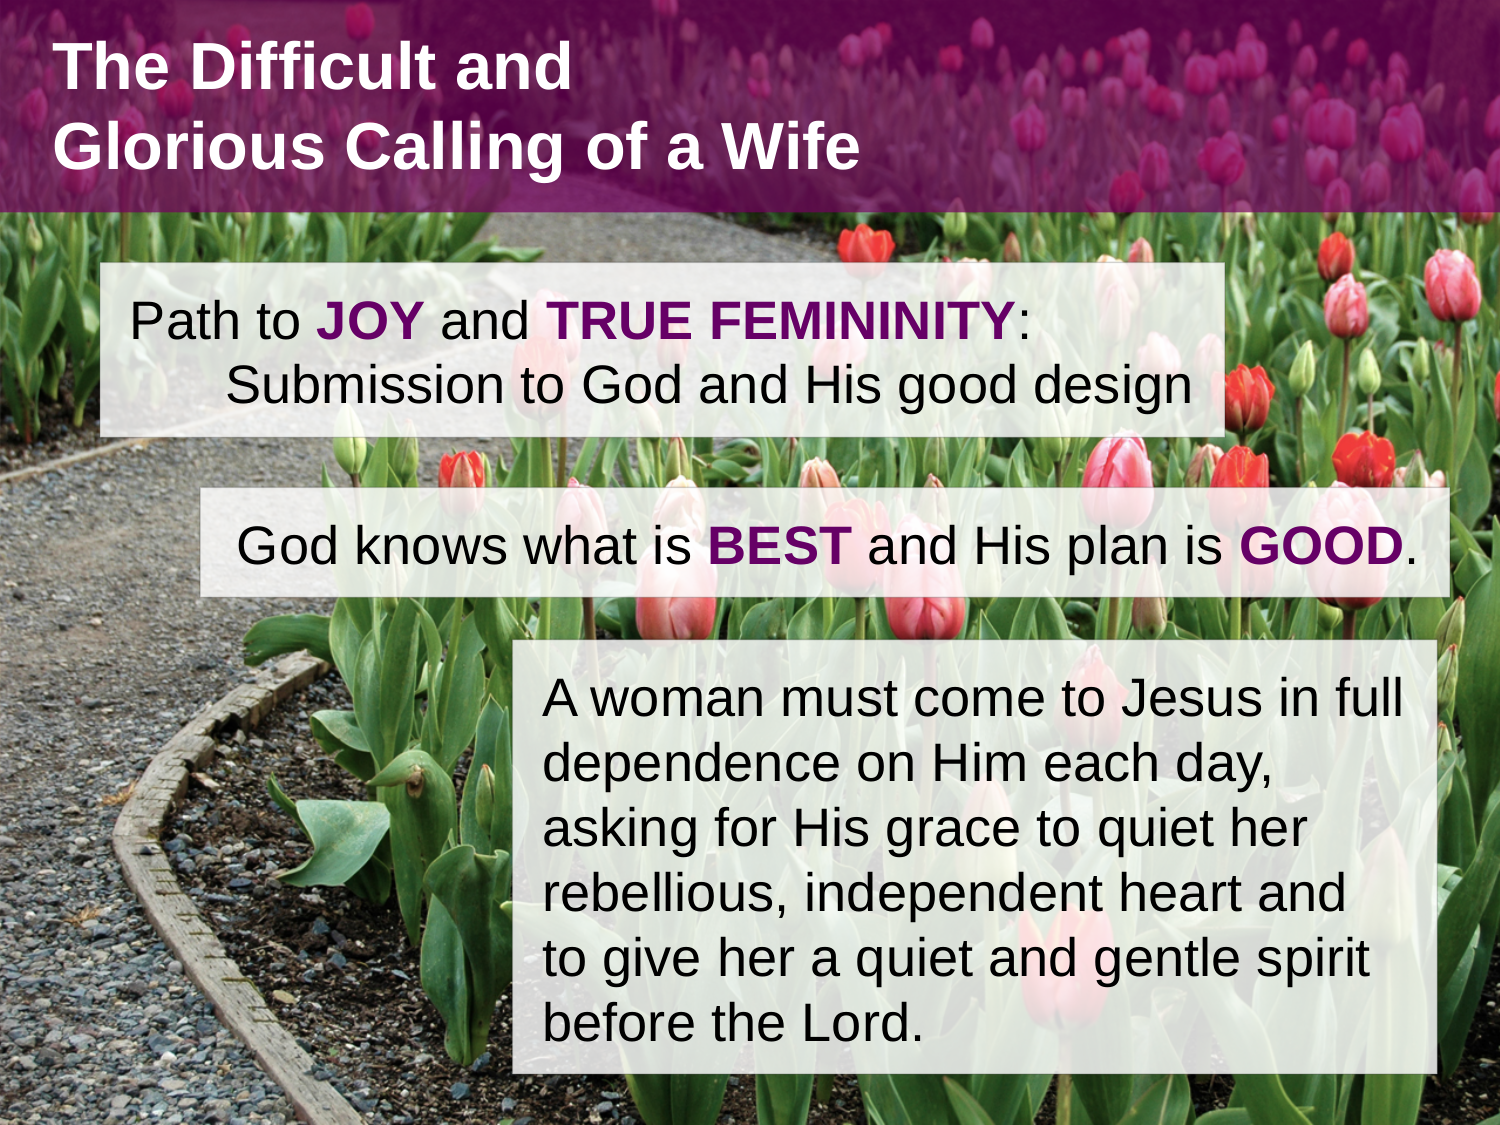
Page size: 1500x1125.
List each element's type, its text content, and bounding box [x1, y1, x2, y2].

picture [0, 213, 1500, 1125]
text_box A woman must come to Jesus in full dependence on Him each day, asking for His grace to quiet her rebellious, independent heart and to give her a quiet and gentle spirit before the Lord. [512, 639, 1438, 1075]
text_box Path to JOY and TRUE FEMININITY: Submission to God and His good design [99, 262, 1225, 438]
text_box The Difficult and Glorious Calling of a Wife [0, 0, 1500, 213]
text_box God knows what is BEST and His plan is GOOD. [200, 487, 1450, 598]
